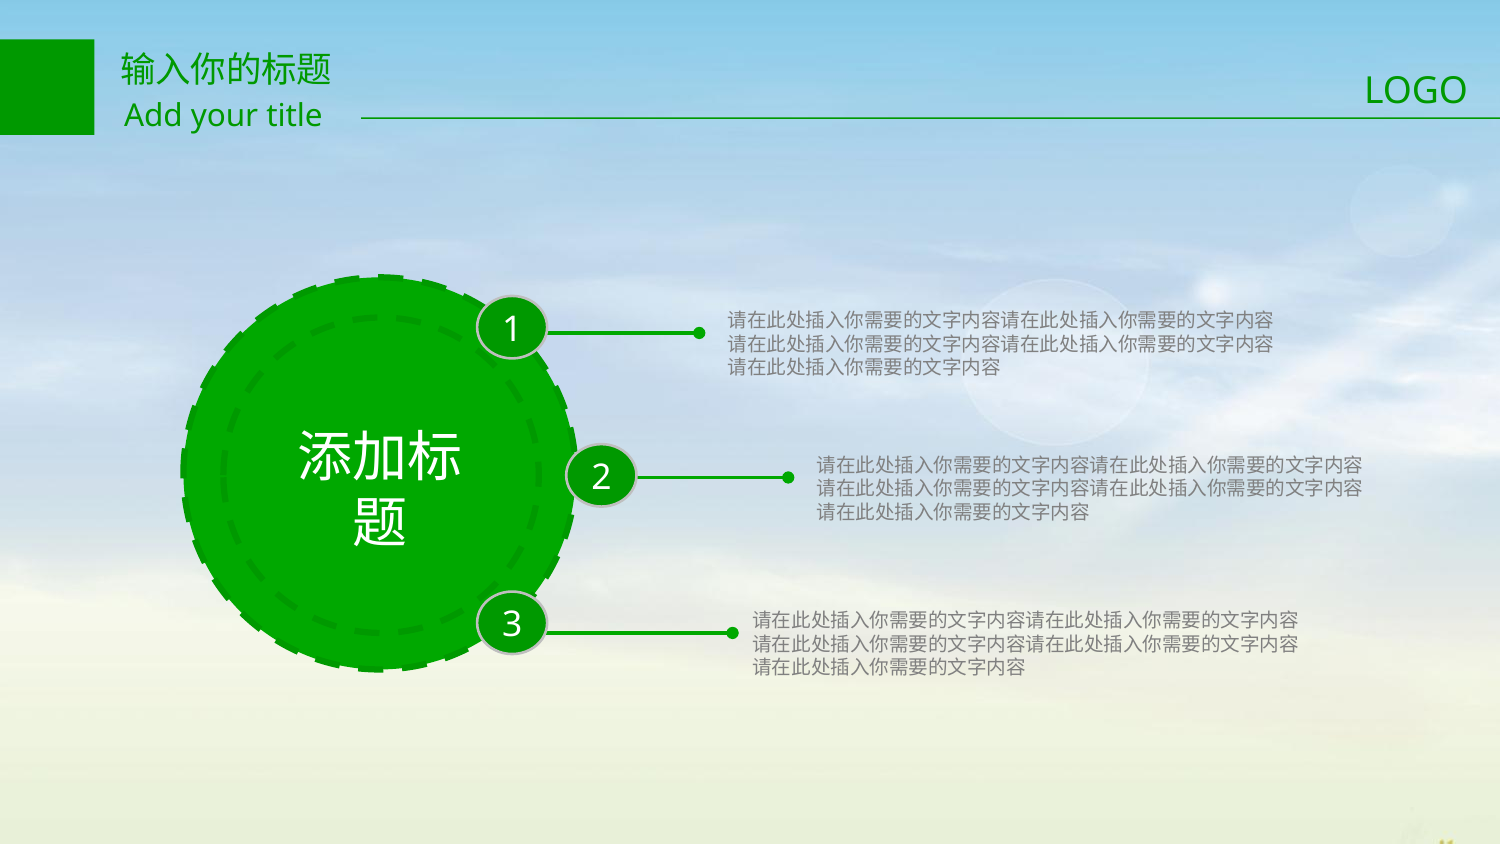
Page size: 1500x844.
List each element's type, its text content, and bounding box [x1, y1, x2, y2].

text_box 请在此处插入你需要的文字内容请在此处插入你需要的文字内容请在此处插入你需要的文字内容请在此处插入你需要的文字内容请在此处插入你需要的文字内容 [752, 608, 1308, 679]
text_box 请在此处插入你需要的文字内容请在此处插入你需要的文字内容请在此处插入你需要的文字内容请在此处插入你需要的文字内容请在此处插入你需要的文字内容 [727, 308, 1283, 379]
text_box [183, 277, 575, 670]
text_box 1 [475, 294, 549, 360]
text_box 请在此处插入你需要的文字内容请在此处插入你需要的文字内容请在此处插入你需要的文字内容请在此处插入你需要的文字内容请在此处插入你需要的文字内容 [816, 452, 1372, 524]
text_box [223, 317, 539, 633]
picture [0, 0, 1500, 844]
text_box 3 [475, 590, 549, 656]
text_box 2 [564, 442, 638, 508]
